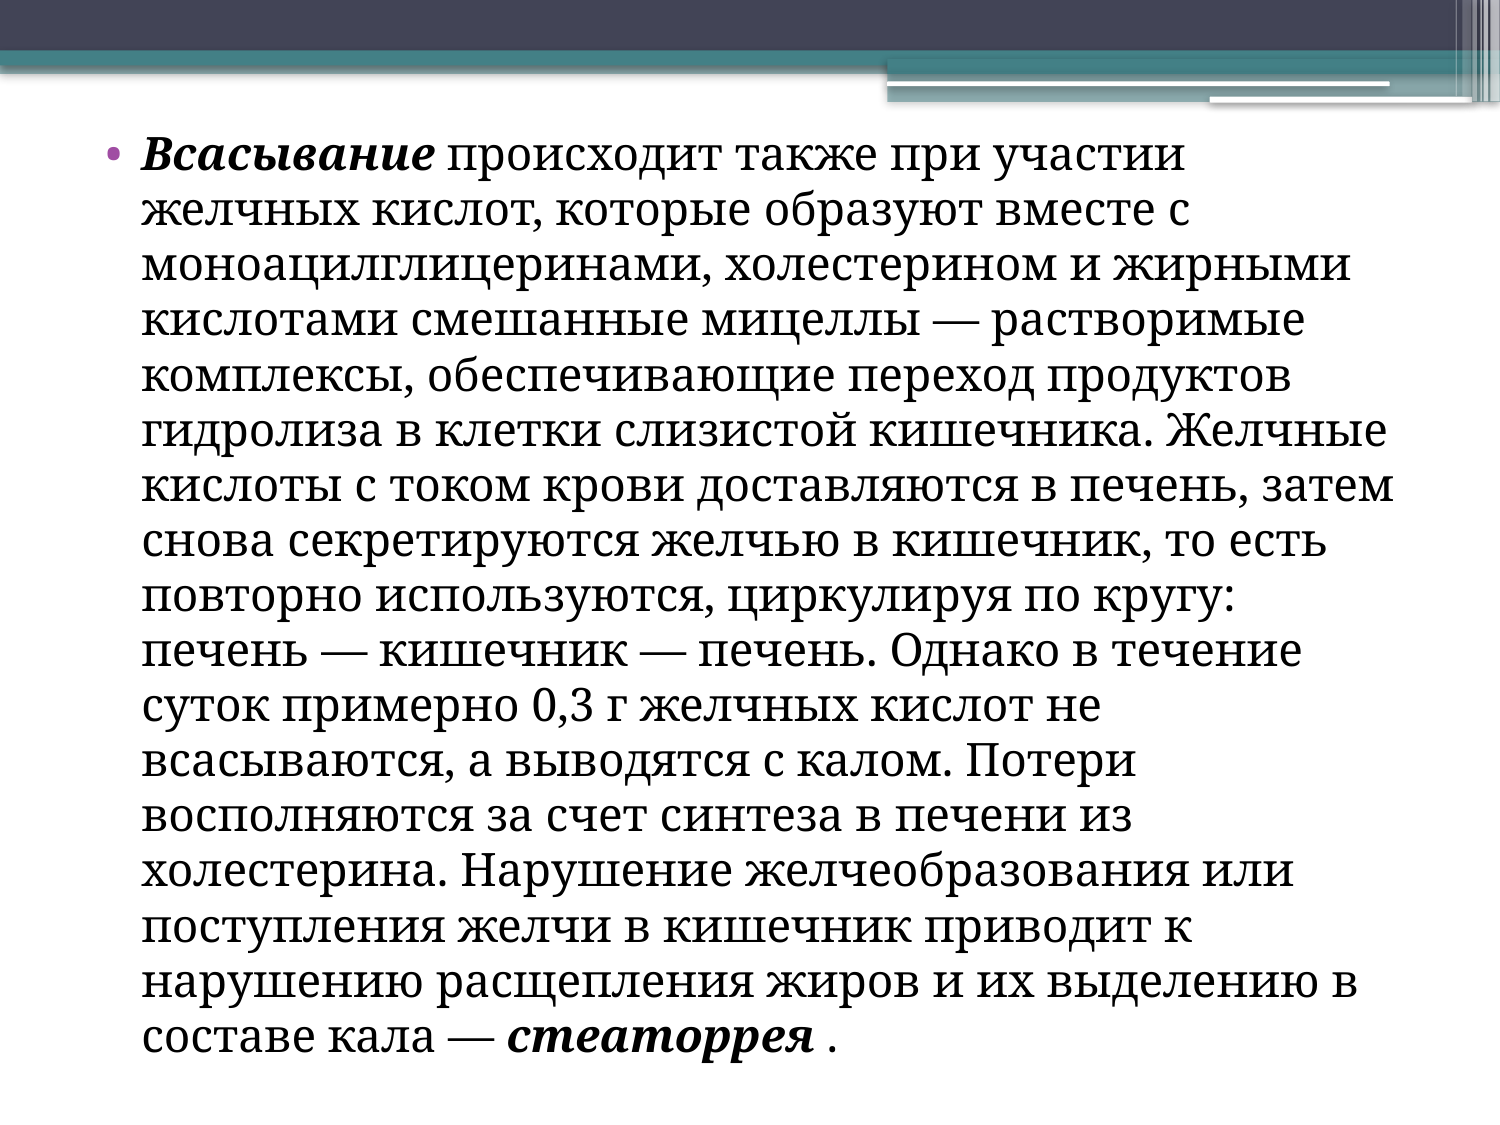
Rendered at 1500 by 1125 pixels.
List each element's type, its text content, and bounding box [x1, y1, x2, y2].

list Всасывание происходит также при участии желчных кислот, которые образуют вместе с моноацилглицеринами, холестерином и жирными кислотами смешанные мицеллы — растворимые комплексы, обеспечивающие переход продуктов гидролиза в клетки слизистой кишечника. Желчные кислоты с током крови доставляются в печень, затем снова секретируются желчью в кишечник, то есть повторно используются, циркулируя по кругу: печень — кишечник — печень. Однако в течение суток примерно 0,3 г желчных кислот не всасываются, а выводятся с калом. Потери восполняются за счет синтеза в печени из холестерина. Нарушение желчеобразования или поступления желчи в кишечник приводит к нарушению расщепления жиров и их выделению в составе кала — стеаторрея . [74, 116, 1426, 1079]
